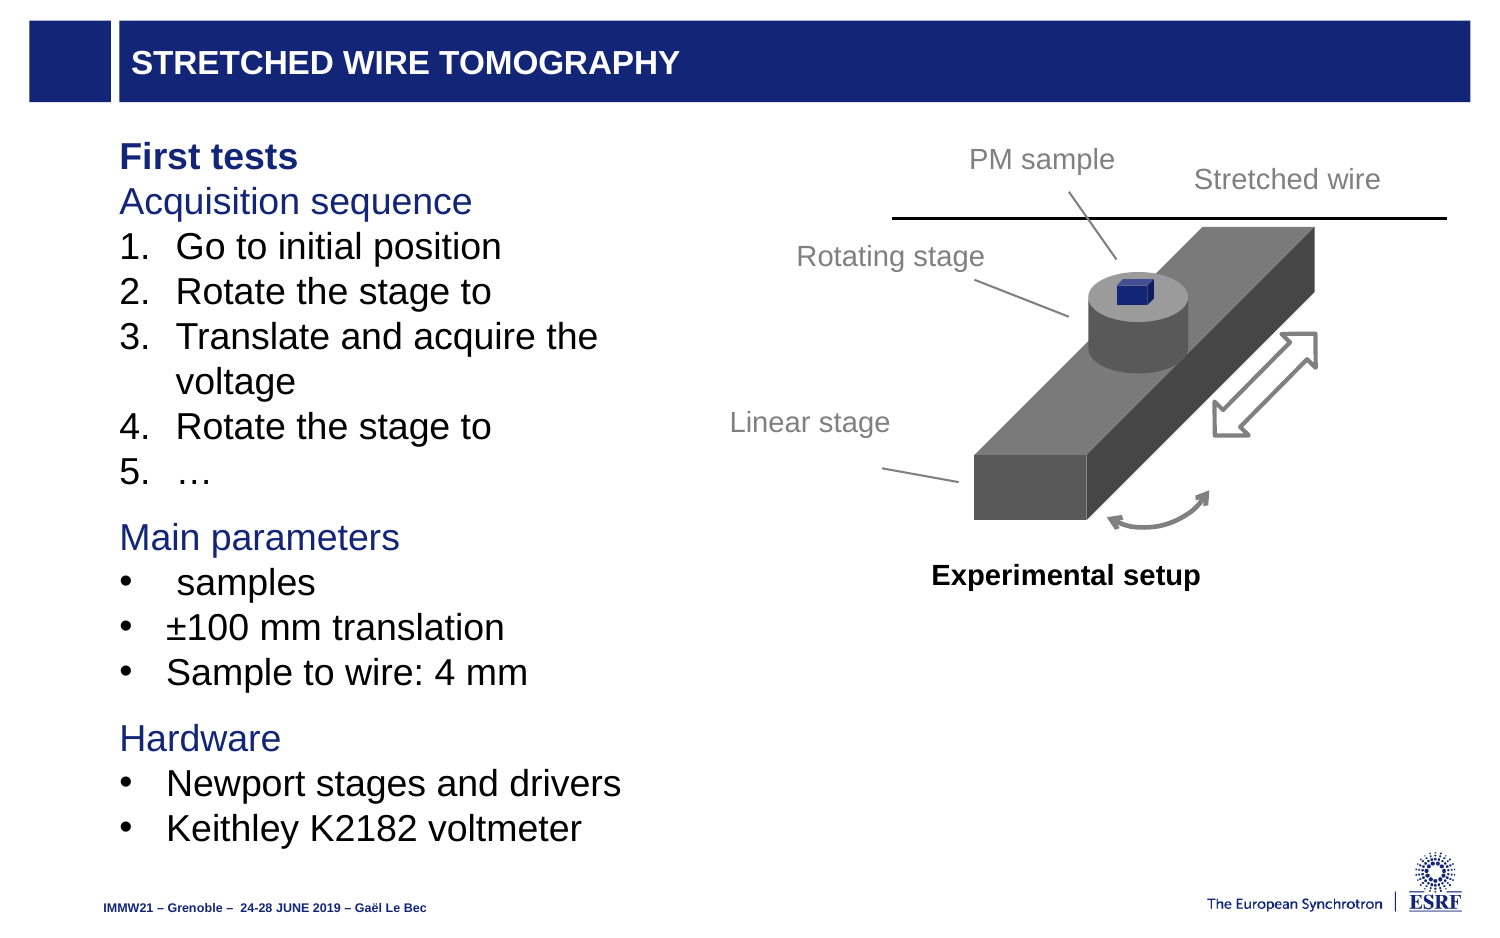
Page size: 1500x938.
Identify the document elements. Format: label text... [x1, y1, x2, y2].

picture [1175, 831, 1500, 938]
footer IMMW21 – Grenoble – 24-28 JUNE 2019 – Gaël Le Bec [103, 886, 1108, 916]
title Stretched wire tomography [119, 20, 1471, 103]
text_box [714, 132, 1448, 600]
